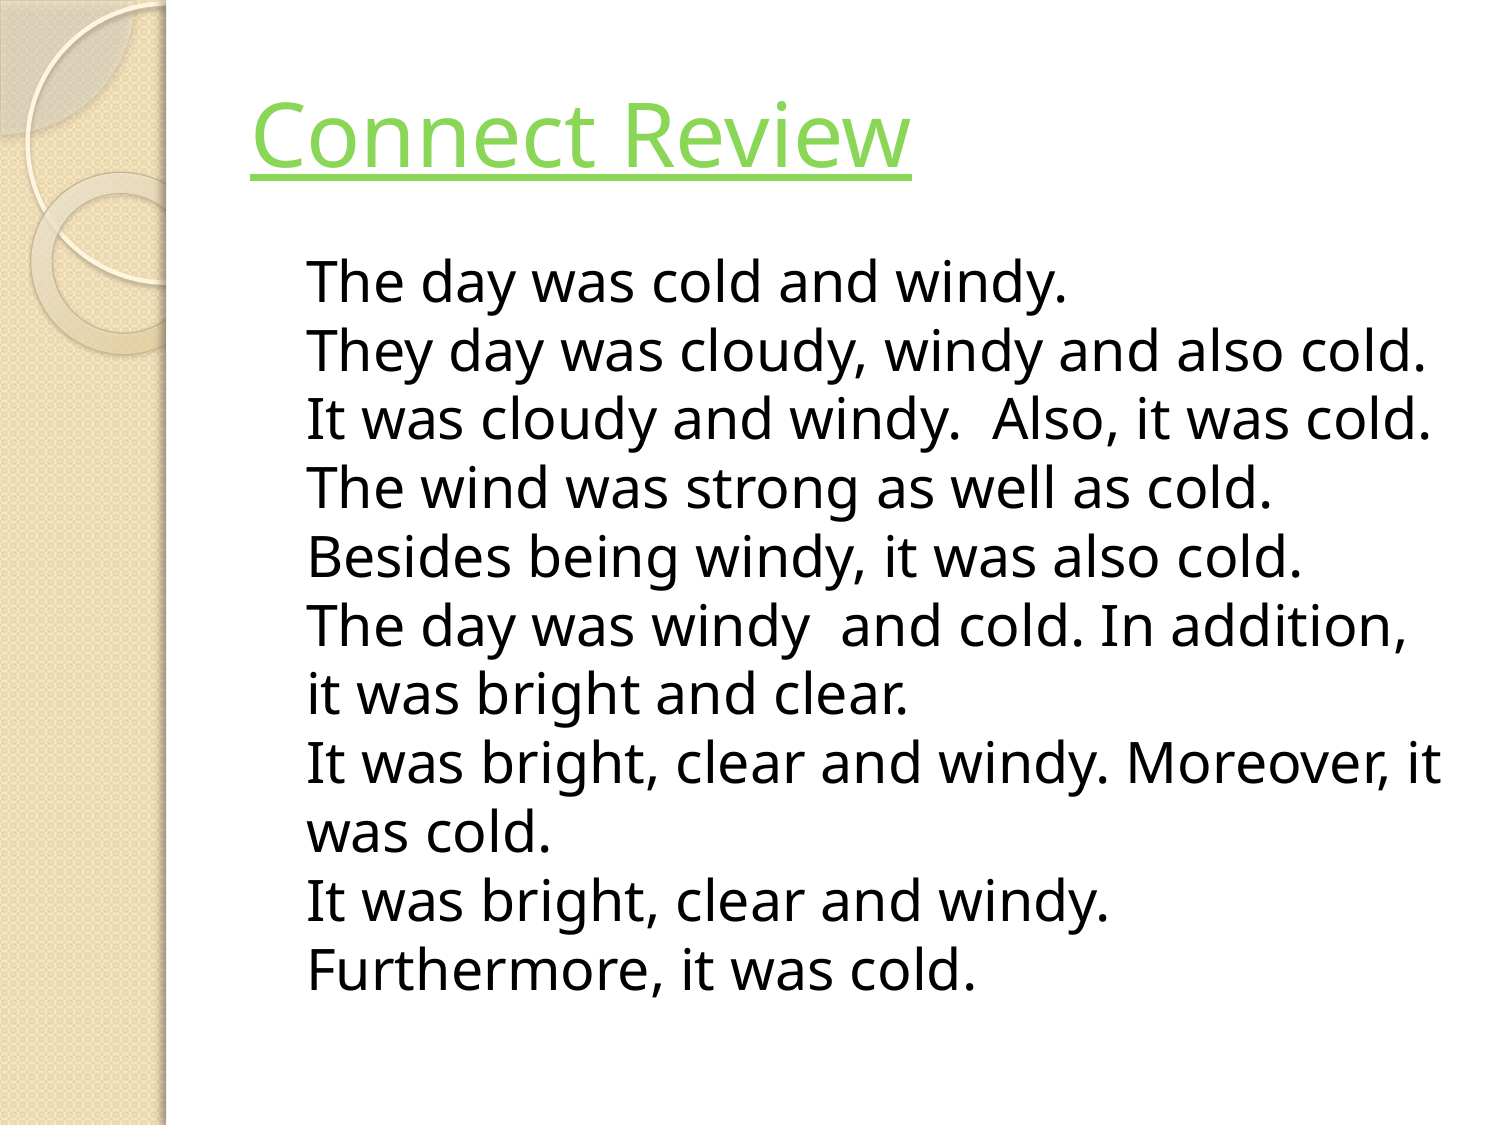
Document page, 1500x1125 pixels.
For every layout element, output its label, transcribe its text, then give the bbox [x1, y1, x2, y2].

title Connect Review [235, 45, 1466, 233]
list The day was cold and windy. They day was cloudy, windy and also cold. It was cloudy and windy. Also, it was cold. The wind was strong as well as cold. Besides being windy, it was also cold. The day was windy and cold. In addition, it was bright and clear. It was bright, clear and windy. Moreover, it was cold. It was bright, clear and windy. Furthermore, it was cold. [235, 237, 1466, 1025]
